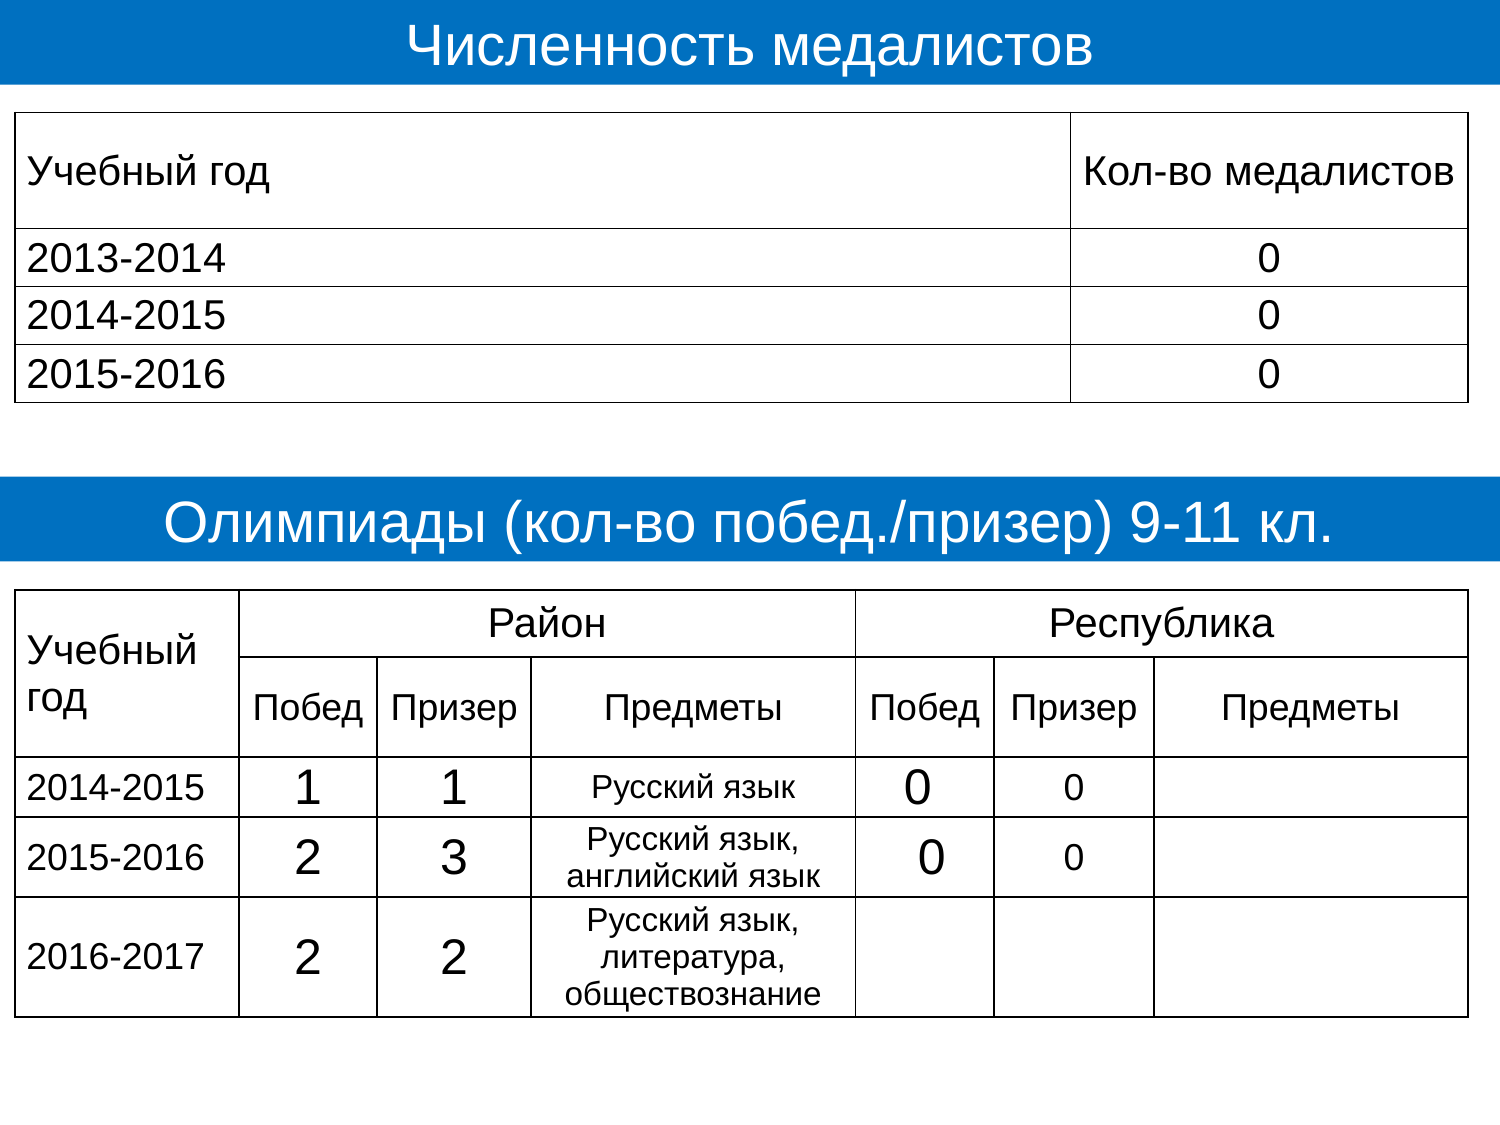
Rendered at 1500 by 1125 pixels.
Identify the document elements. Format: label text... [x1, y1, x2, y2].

table_cell 2014-2015 [16, 758, 238, 816]
table_cell [1155, 818, 1467, 896]
table_header Кол-во медалистов [1071, 113, 1467, 228]
table_cell Побед [856, 658, 993, 756]
table_cell Призер [378, 658, 530, 756]
table_header Район [240, 591, 855, 656]
table_cell 2013-2014 [16, 229, 1070, 286]
table_cell Русский язык, английский язык [532, 818, 855, 896]
table_cell Предметы [1155, 658, 1467, 756]
table_cell Побед [240, 658, 376, 756]
table_cell 3 [378, 818, 530, 896]
table_cell 2 [240, 898, 376, 1016]
table_cell 1 [378, 758, 530, 816]
table_cell 0 [856, 758, 993, 816]
table_cell Призер [995, 658, 1153, 756]
table_cell [1155, 898, 1467, 1016]
table_header Учебный год [16, 113, 1070, 228]
table_cell [1155, 758, 1467, 816]
table_cell 2014-2015 [16, 287, 1070, 344]
table_cell 0 [1071, 229, 1467, 286]
table_header Учебный год [16, 591, 238, 756]
table_cell 2016-2017 [16, 898, 238, 1016]
table_cell 1 [240, 758, 376, 816]
table_cell 0 [1071, 345, 1467, 402]
table_cell Русский язык, литература, обществознание [532, 898, 855, 1016]
table_cell 2015-2016 [16, 345, 1070, 402]
text_box Олимпиады (кол-во побед./призер) 9-11 кл. [0, 476, 1500, 562]
table_cell 0 [856, 818, 993, 896]
table_cell [856, 898, 993, 1016]
table_cell [995, 898, 1153, 1016]
table_header Республика [856, 591, 1467, 656]
table_cell 2 [240, 818, 376, 896]
table_cell 2015-2016 [16, 818, 238, 896]
table_cell 2 [378, 898, 530, 1016]
table_cell 0 [1071, 287, 1467, 344]
table_cell 0 [995, 818, 1153, 896]
table_cell Русский язык [532, 758, 855, 816]
text_box Численность медалистов [0, 0, 1500, 85]
table_cell 0 [995, 758, 1153, 816]
table_cell Предметы [532, 658, 855, 756]
